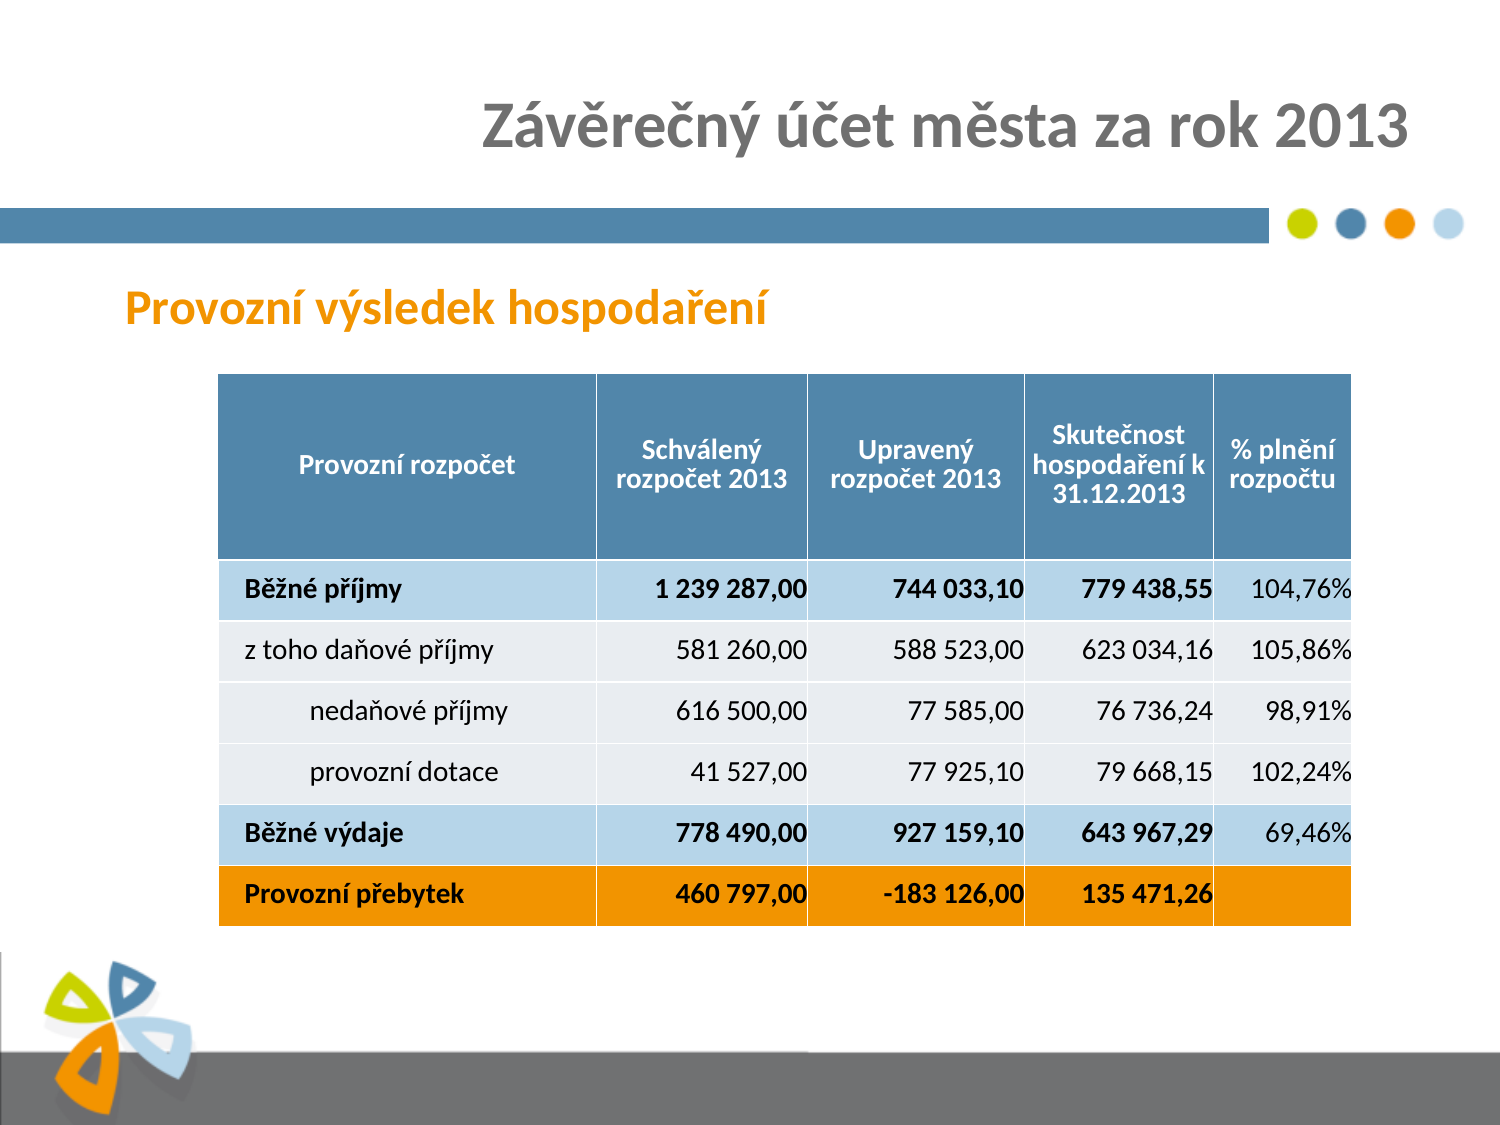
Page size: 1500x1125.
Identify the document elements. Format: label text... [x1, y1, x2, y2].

table_cell 135 471,26 [1025, 866, 1213, 926]
table_cell 927 159,10 [808, 805, 1024, 865]
table_cell Běžné výdaje [219, 805, 596, 865]
table_cell 77 585,00 [808, 683, 1024, 743]
table_cell 104,76% [1214, 561, 1351, 620]
table_cell 778 490,00 [597, 805, 807, 865]
table_cell Běžné příjmy [219, 561, 596, 620]
table_cell provozní dotace [219, 744, 596, 804]
table_cell 460 797,00 [597, 866, 807, 926]
table_cell Provozní přebytek [219, 866, 596, 926]
table_cell 588 523,00 [808, 622, 1024, 681]
table_cell 41 527,00 [597, 744, 807, 804]
table_cell 105,86% [1214, 622, 1351, 681]
table_cell 643 967,29 [1025, 805, 1213, 865]
table_cell 79 668,15 [1025, 744, 1213, 804]
table_cell 616 500,00 [597, 683, 807, 743]
table_cell 98,91% [1214, 683, 1351, 743]
table_cell [1214, 866, 1351, 926]
table_cell 69,46% [1214, 805, 1351, 865]
title Závěrečný účet města za rok 2013 [75, 45, 1425, 197]
picture [0, 952, 1500, 1125]
table_header Schválený rozpočet 2013 [597, 374, 807, 559]
list Provozní výsledek hospodaření [110, 267, 1400, 1012]
table_cell 744 033,10 [808, 561, 1024, 620]
table_cell 581 260,00 [597, 622, 807, 681]
table_header Skutečnost hospodaření k 31.12.2013 [1025, 374, 1213, 559]
table_cell z toho daňové příjmy [219, 622, 596, 681]
table_cell 1 239 287,00 [597, 561, 807, 620]
table_cell -183 126,00 [808, 866, 1024, 926]
table_header Provozní rozpočet [218, 374, 596, 559]
table_cell 779 438,55 [1025, 561, 1213, 620]
table_cell 77 925,10 [808, 744, 1024, 804]
table_header % plnění rozpočtu [1214, 374, 1351, 559]
picture [1269, 196, 1483, 256]
table_cell 76 736,24 [1025, 683, 1213, 743]
table_header Upravený rozpočet 2013 [808, 374, 1024, 559]
table_cell 623 034,16 [1025, 622, 1213, 681]
table_cell 102,24% [1214, 744, 1351, 804]
table_cell nedaňové příjmy [219, 683, 596, 743]
